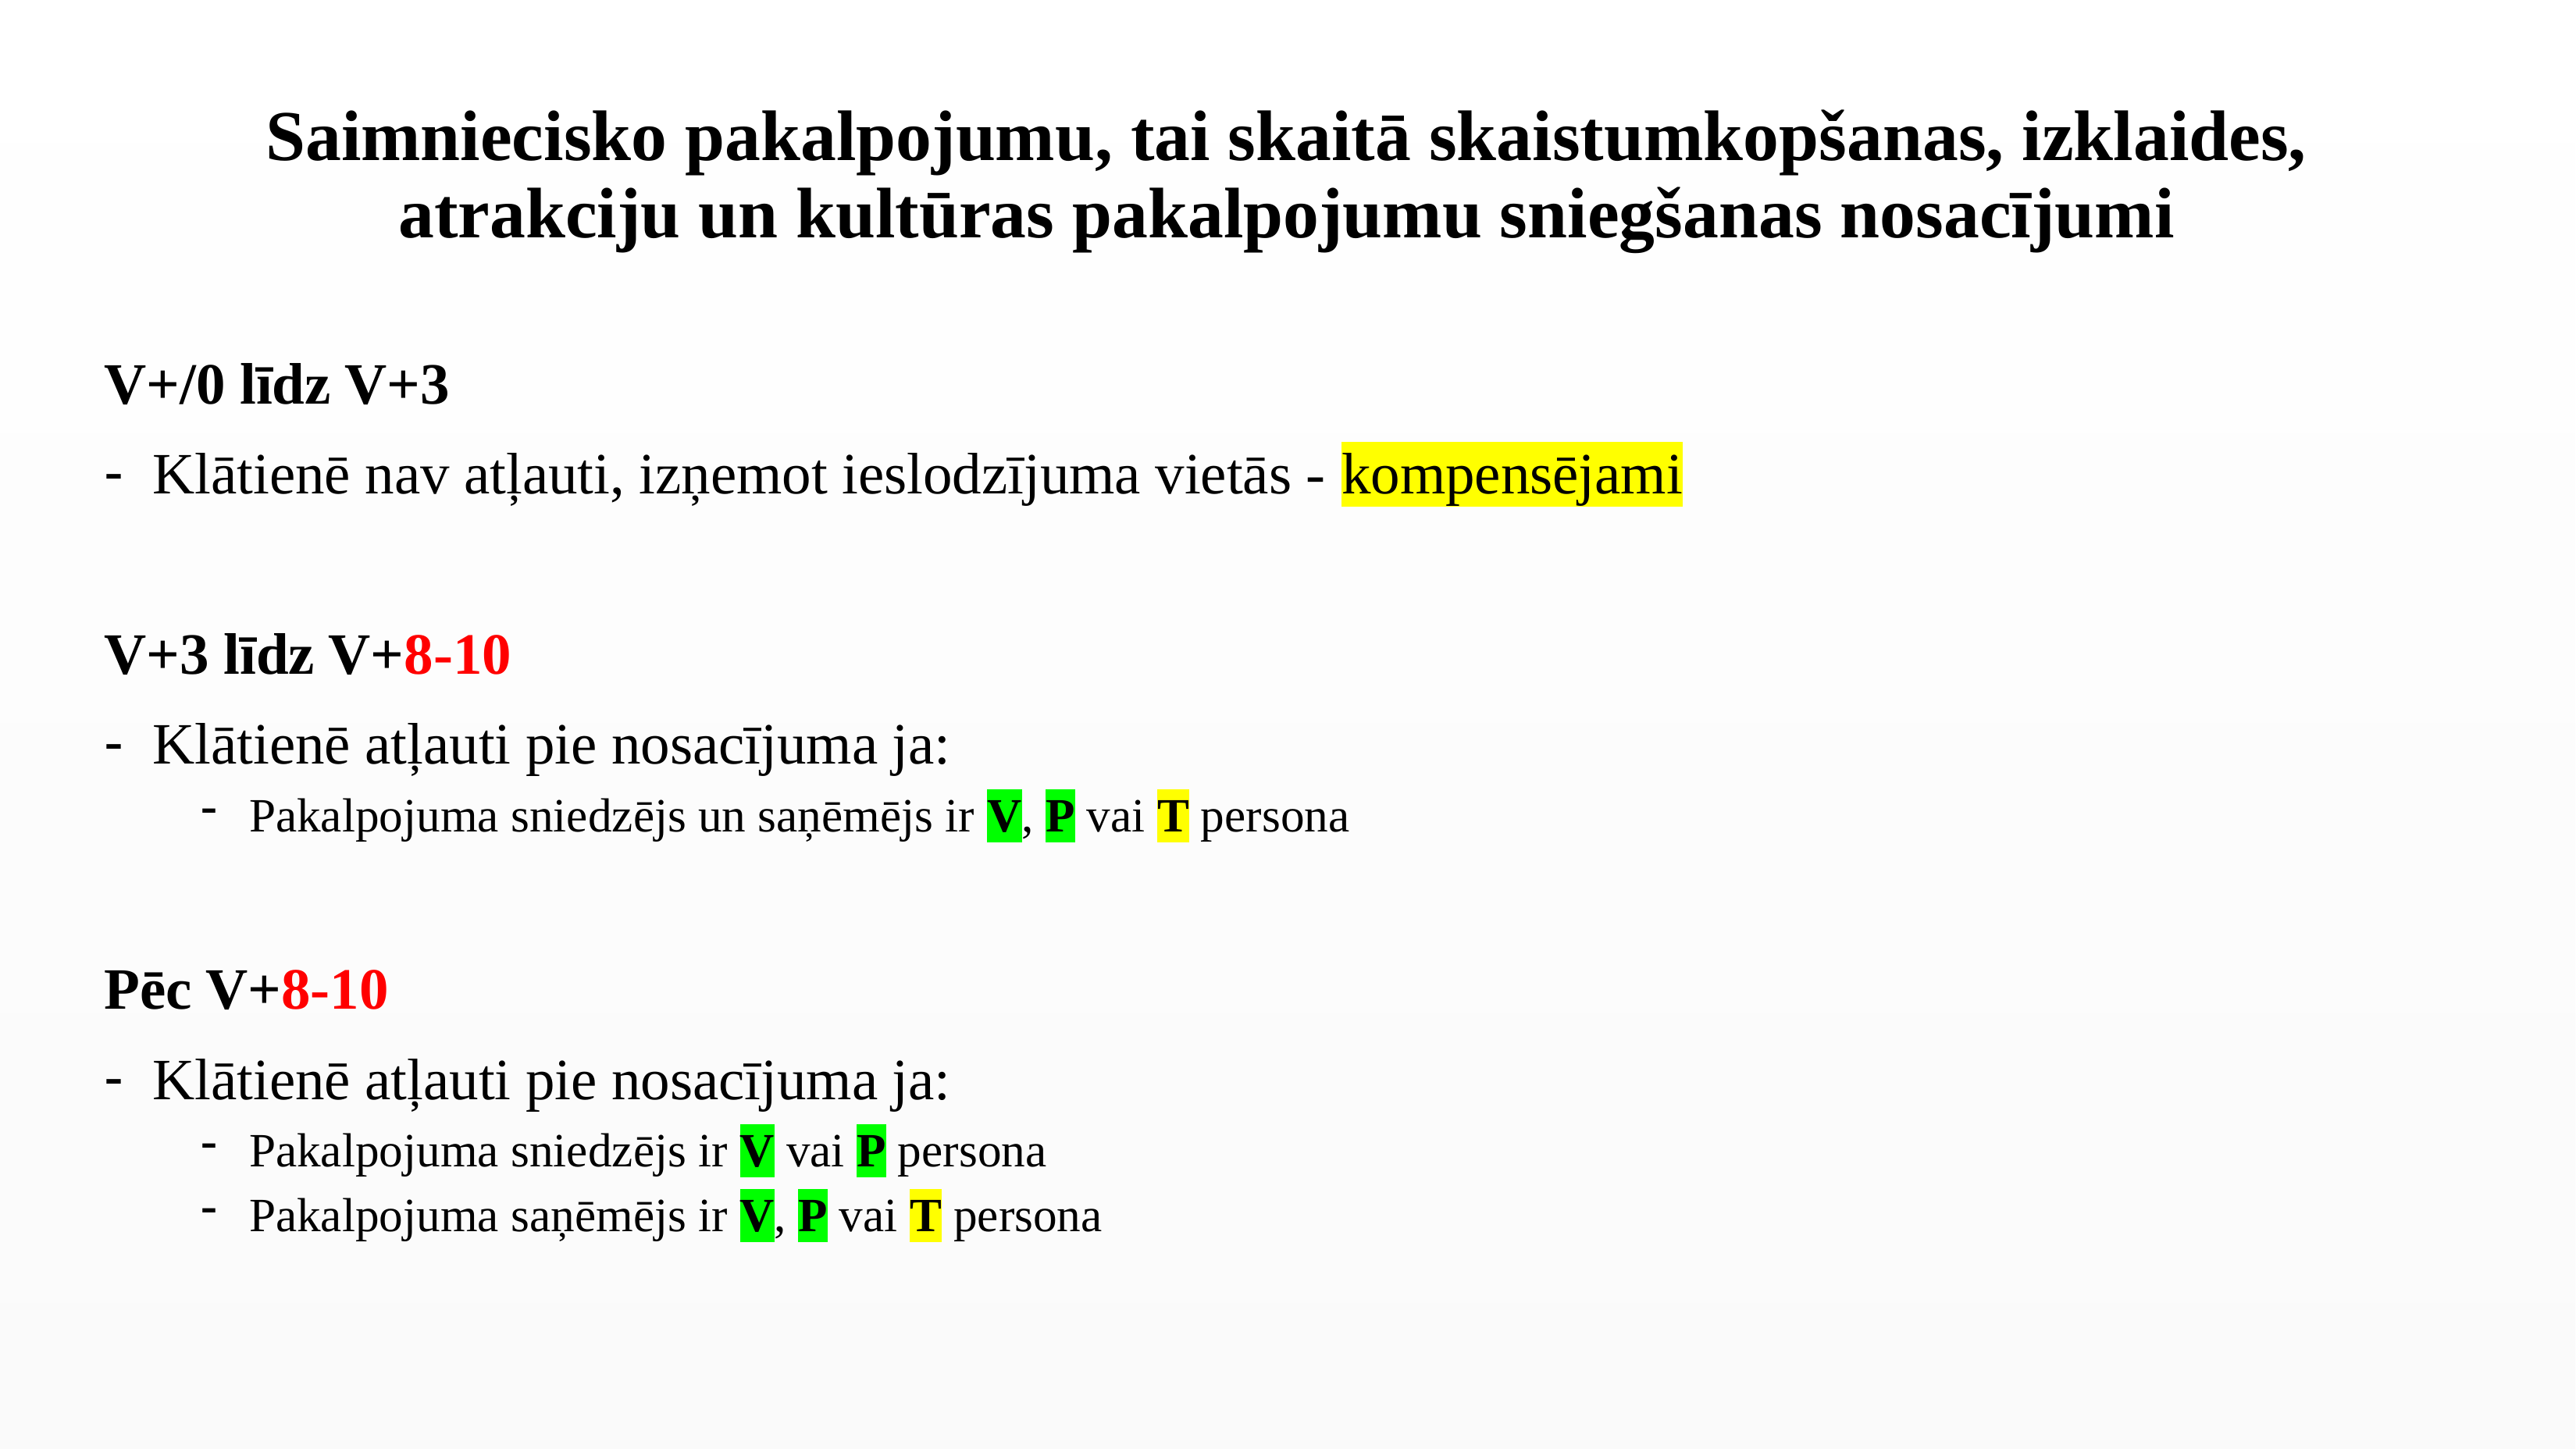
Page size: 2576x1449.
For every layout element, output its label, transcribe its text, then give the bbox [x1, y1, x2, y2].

list V+/0 līdz V+3 Klātienē nav atļauti, izņemot ieslodzījuma vietās - kompensējami V+3 līdz V+8-10 Klātienē atļauti pie nosacījuma ja: Pakalpojuma sniedzējs un saņēmējs ir V, P vai T persona Pēc V+8-10 Klātienē atļauti pie nosacījuma ja: Pakalpojuma sniedzējs ir V vai P persona Pakalpojuma saņēmējs ir V, P vai T persona [92, 250, 2507, 1449]
title Saimniecisko pakalpojumu, tai skaitā skaistumkopšanas, izklaides, atrakciju un kultūras pakalpojumu sniegšanas nosacījumi [176, 77, 2399, 250]
